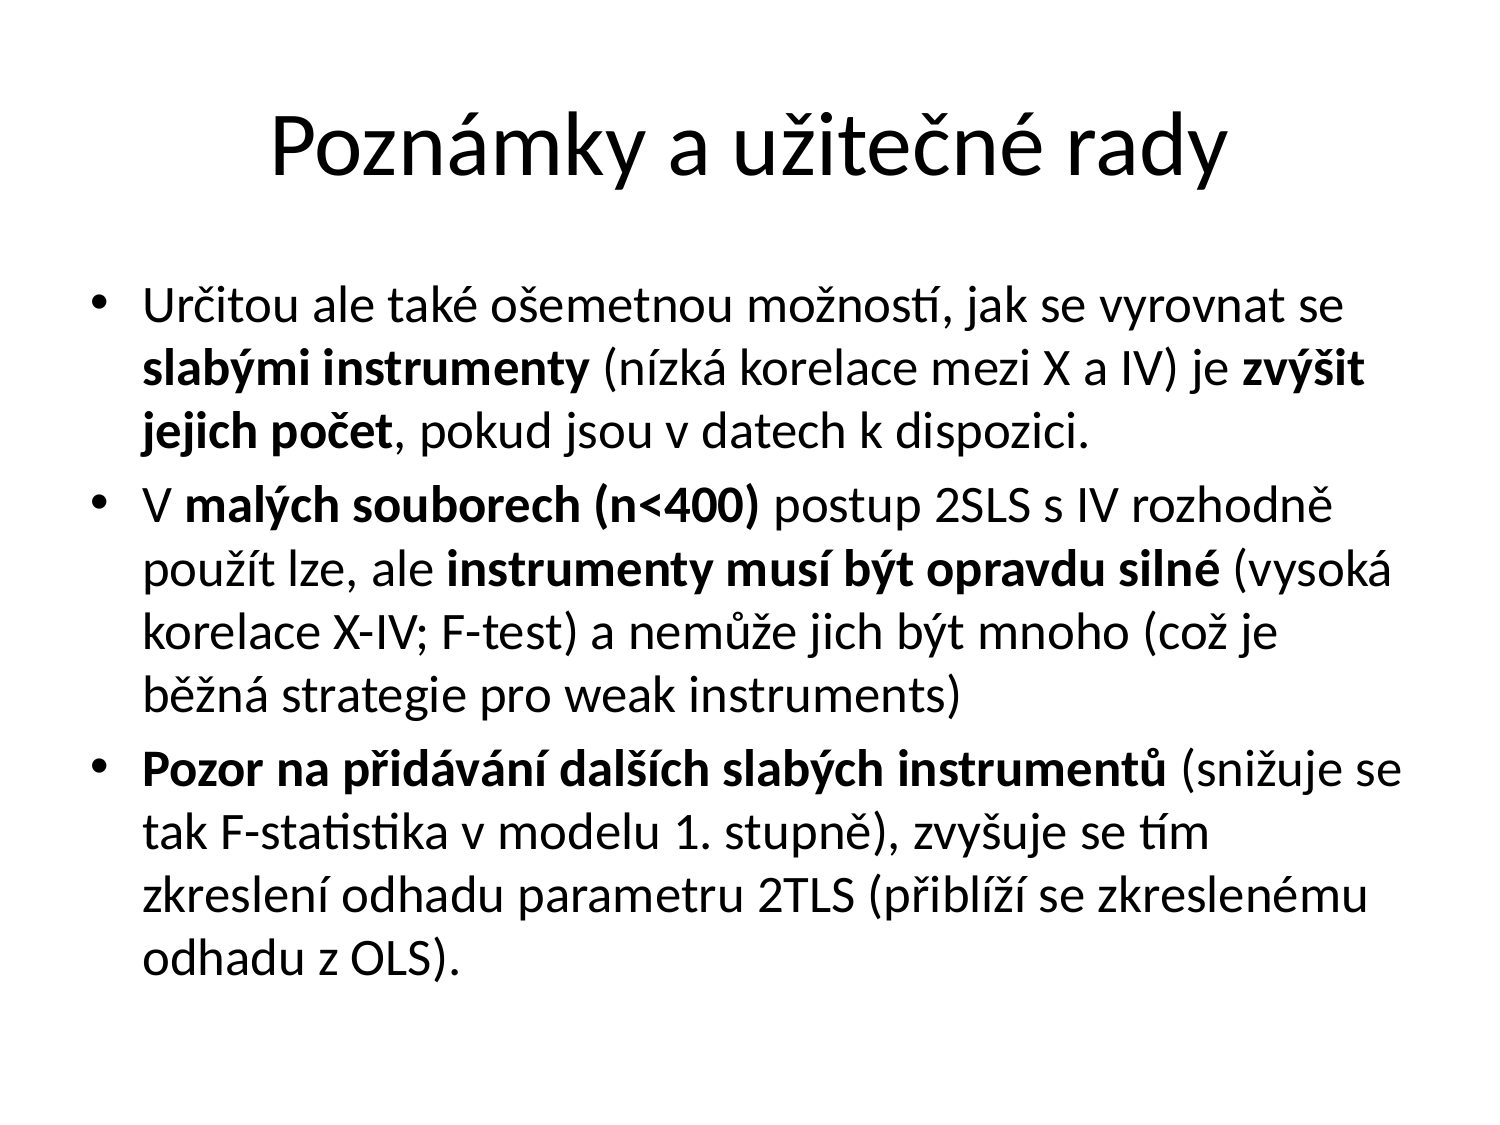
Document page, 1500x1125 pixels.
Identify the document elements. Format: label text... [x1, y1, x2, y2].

title Poznámky a užitečné rady [75, 45, 1425, 233]
list Určitou ale také ošemetnou možností, jak se vyrovnat se slabými instrumenty (nízká korelace mezi X a IV) je zvýšit jejich počet, pokud jsou v datech k dispozici. V malých souborech (n<400) postup 2SLS s IV rozhodně použít lze, ale instrumenty musí být opravdu silné (vysoká korelace X-IV; F-test) a nemůže jich být mnoho (což je běžná strategie pro weak instruments) Pozor na přidávání dalších slabých instrumentů (snižuje se tak F-statistika v modelu 1. stupně), zvyšuje se tím zkreslení odhadu parametru 2TLS (přiblíží se zkreslenému odhadu z OLS). [75, 262, 1425, 1005]
